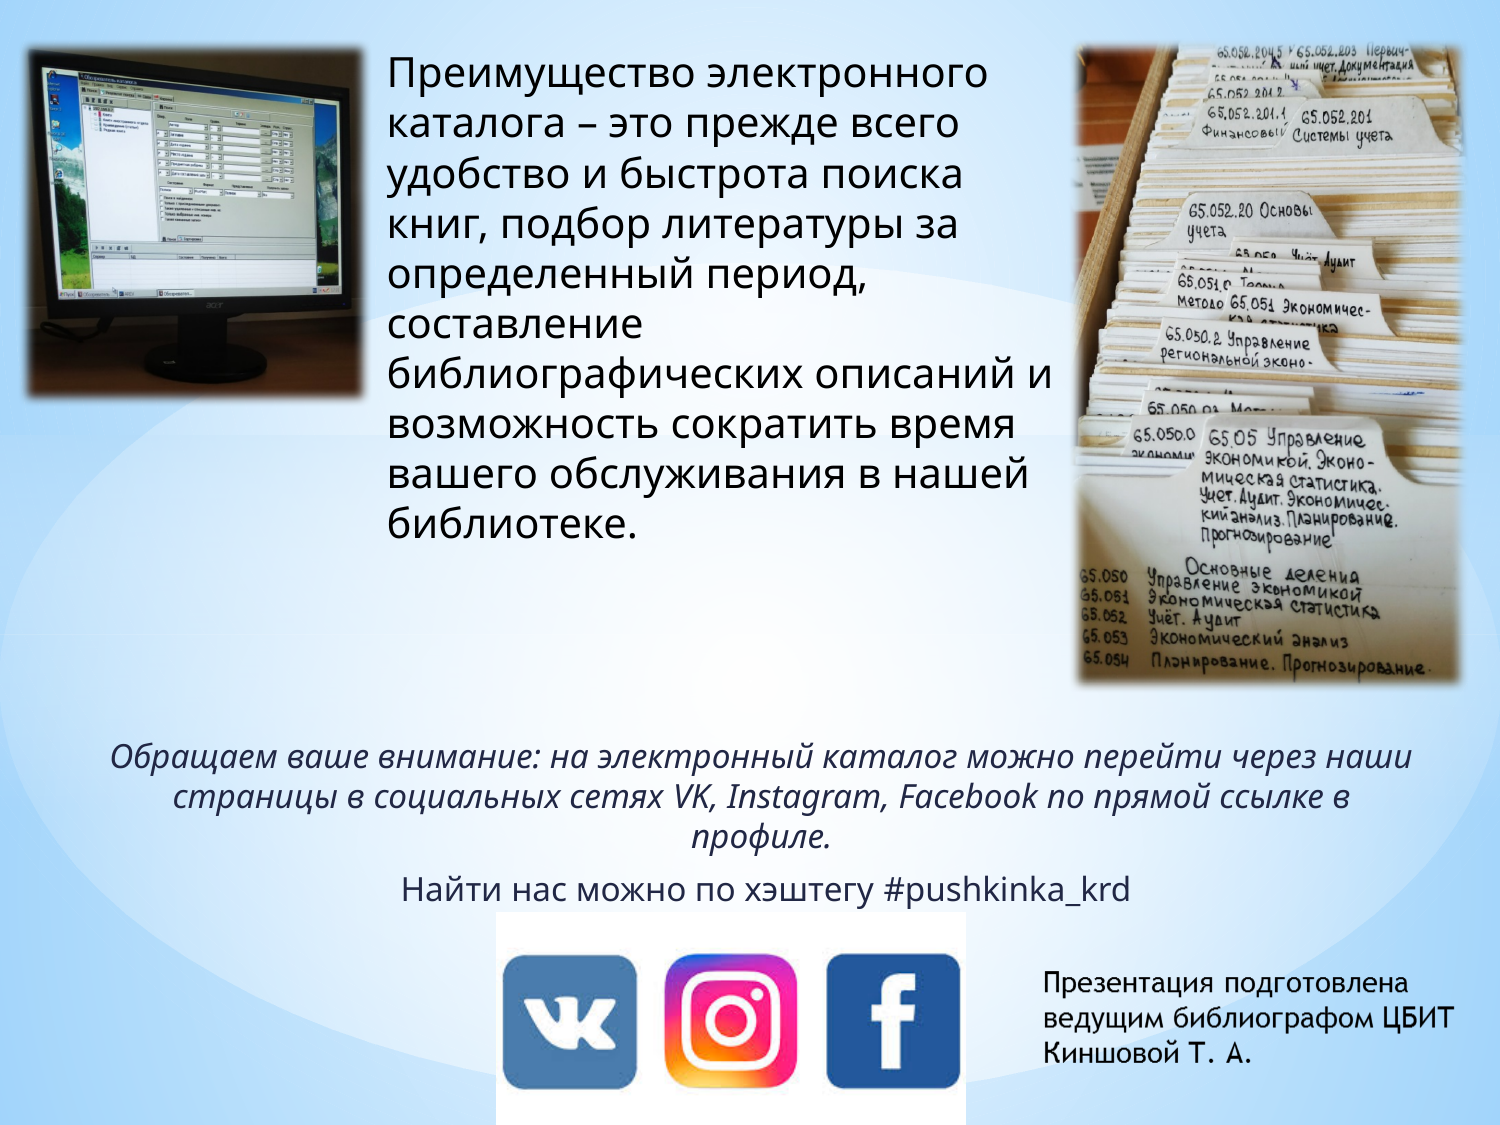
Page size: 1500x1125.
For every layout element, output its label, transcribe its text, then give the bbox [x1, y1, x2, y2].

picture [1068, 38, 1470, 693]
picture [495, 911, 967, 1125]
picture [17, 38, 373, 408]
subtitle Обращаем ваше внимание: на электронный каталог можно перейти через наши страницы в социальных сетях VK, Instagram, Facebook по прямой ссылке в профиле. Найти нас можно по хэштегу #pushkinka_krd [88, 727, 1436, 873]
text_box Преимущество электронного каталога – это прежде всего удобство и быстрота поиска книг, подбор литературы за определенный период, составление библиографических описаний и возможность сократить время вашего обслуживания в нашей библиотеке. [371, 38, 1066, 554]
picture [1024, 954, 1500, 1087]
